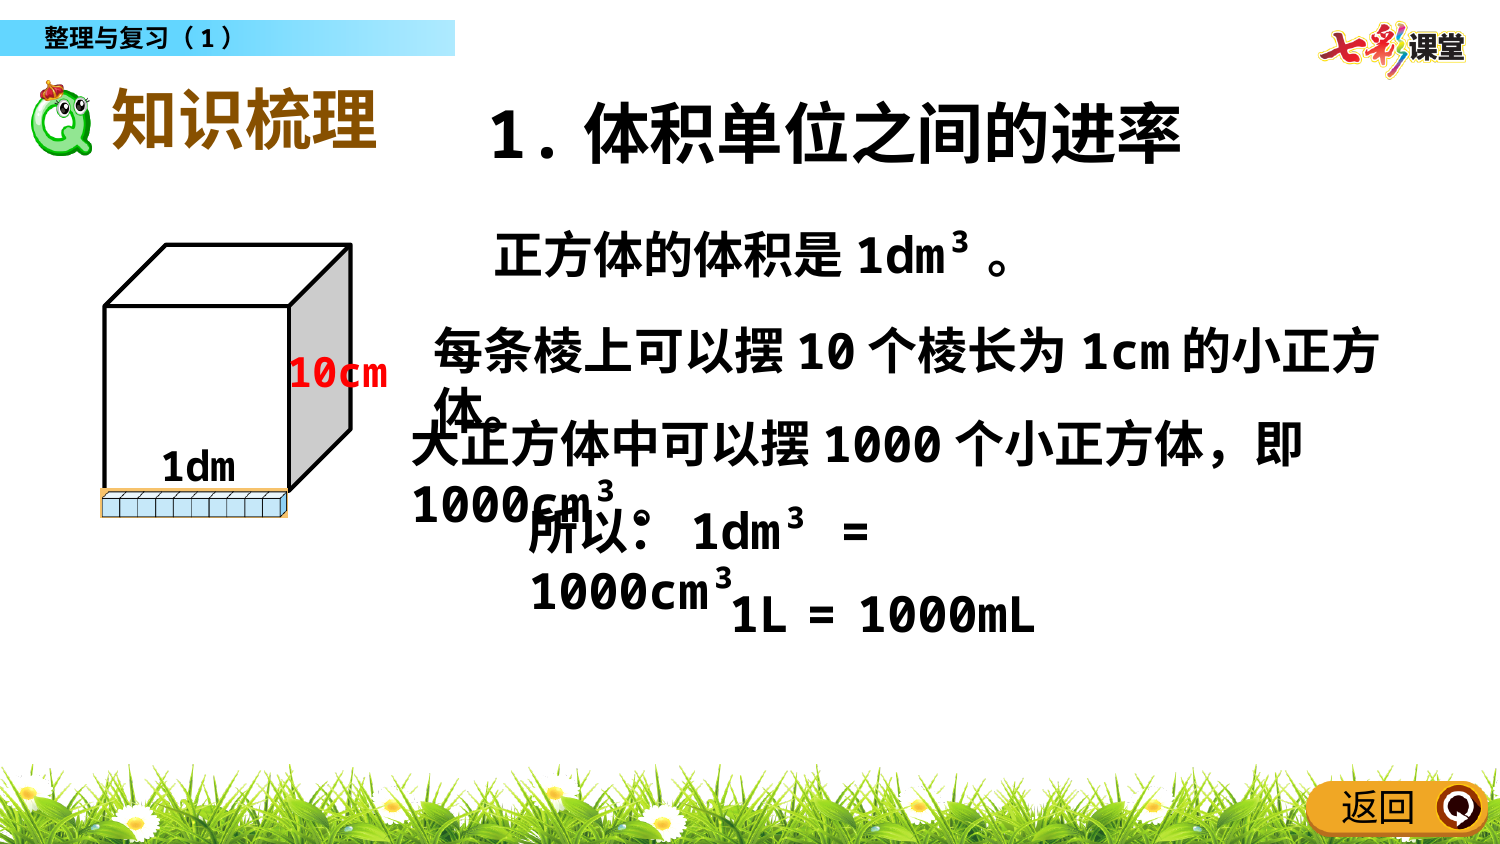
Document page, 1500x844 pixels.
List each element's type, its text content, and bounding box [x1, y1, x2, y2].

picture [1316, 20, 1468, 80]
text_box 所以：1dm³ = 1000cm³ [513, 492, 1117, 628]
picture [0, 764, 1500, 844]
text_box [102, 242, 353, 491]
text_box 1L [714, 575, 791, 651]
text_box 1000mL [922, 575, 1100, 651]
text_box 每条棱上可以摆10个棱长为1cm的小正方体。 [419, 312, 1412, 405]
text_box 1dm [145, 432, 251, 487]
text_box 正方体的体积是1dm³。 [478, 216, 1117, 291]
text_box = [791, 575, 922, 651]
picture [31, 80, 92, 156]
text_box 知识梳理 [100, 72, 404, 164]
text_box 10cm [272, 338, 403, 404]
text_box 大正方体中可以摆1000个小正方体，即1000cm³。 [395, 405, 1465, 540]
text_box 1.体积单位之间的进率 [467, 79, 1204, 185]
picture [100, 488, 289, 519]
